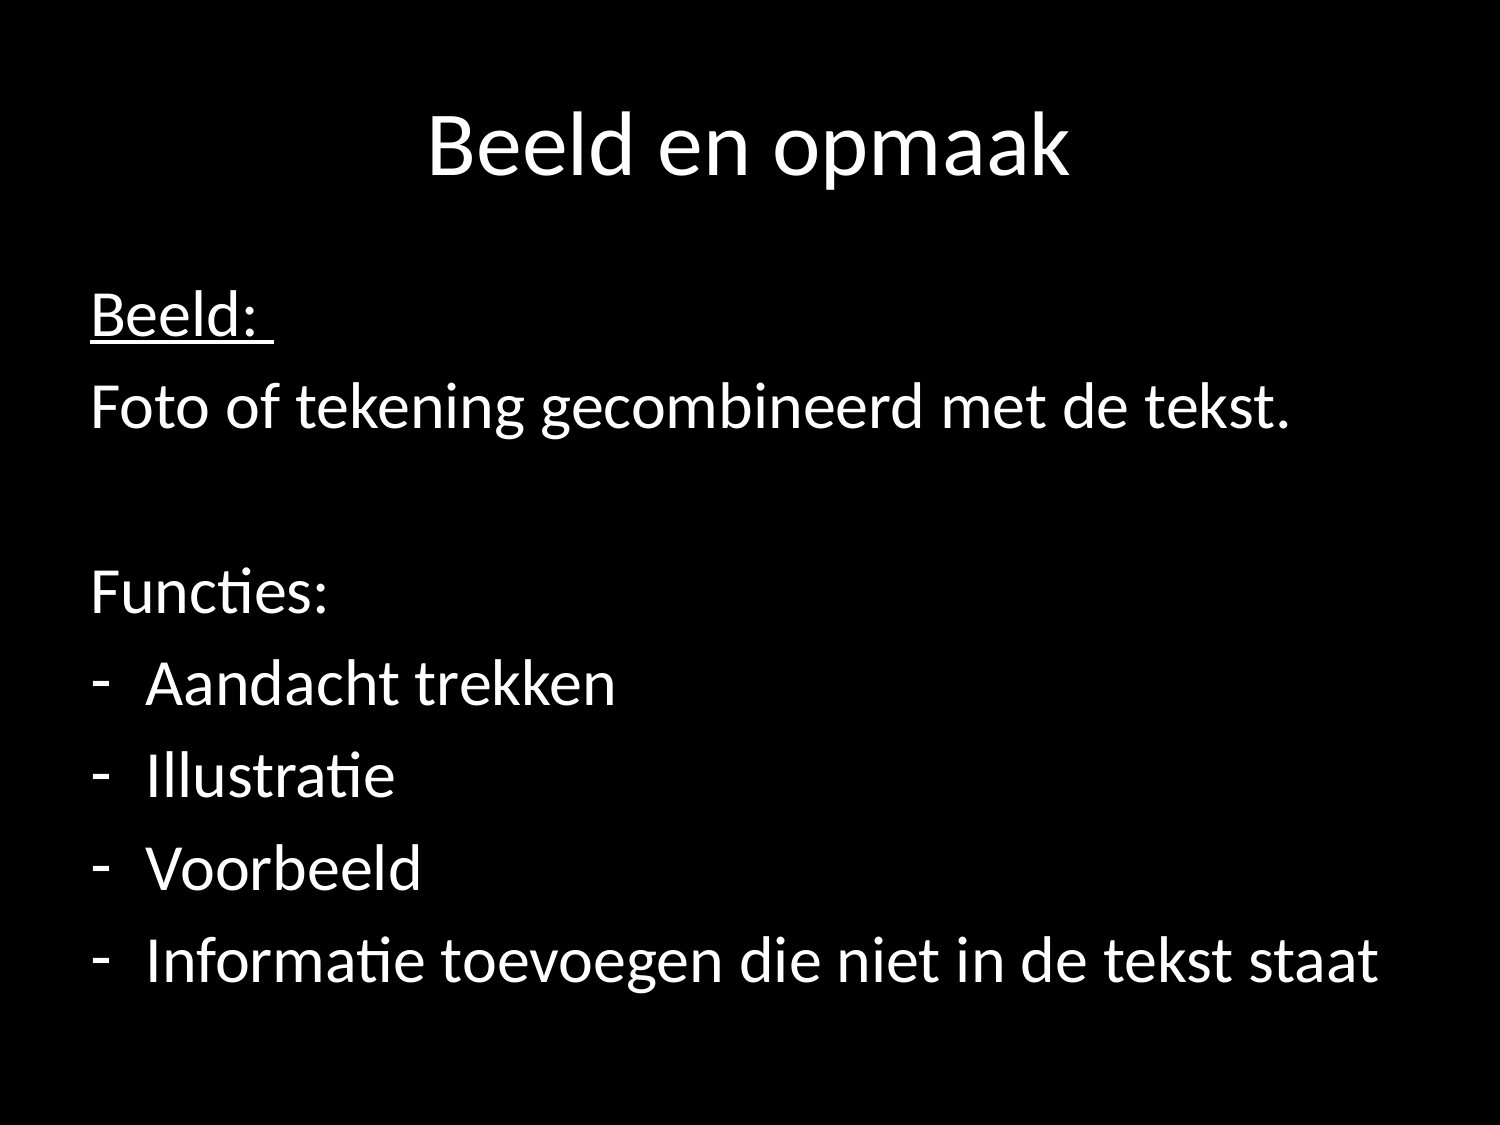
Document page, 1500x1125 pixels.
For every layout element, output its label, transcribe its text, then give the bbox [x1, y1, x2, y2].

list Beeld: Foto of tekening gecombineerd met de tekst. Functies: Aandacht trekken Illustratie Voorbeeld Informatie toevoegen die niet in de tekst staat [75, 262, 1425, 1005]
title Beeld en opmaak [75, 45, 1425, 233]
